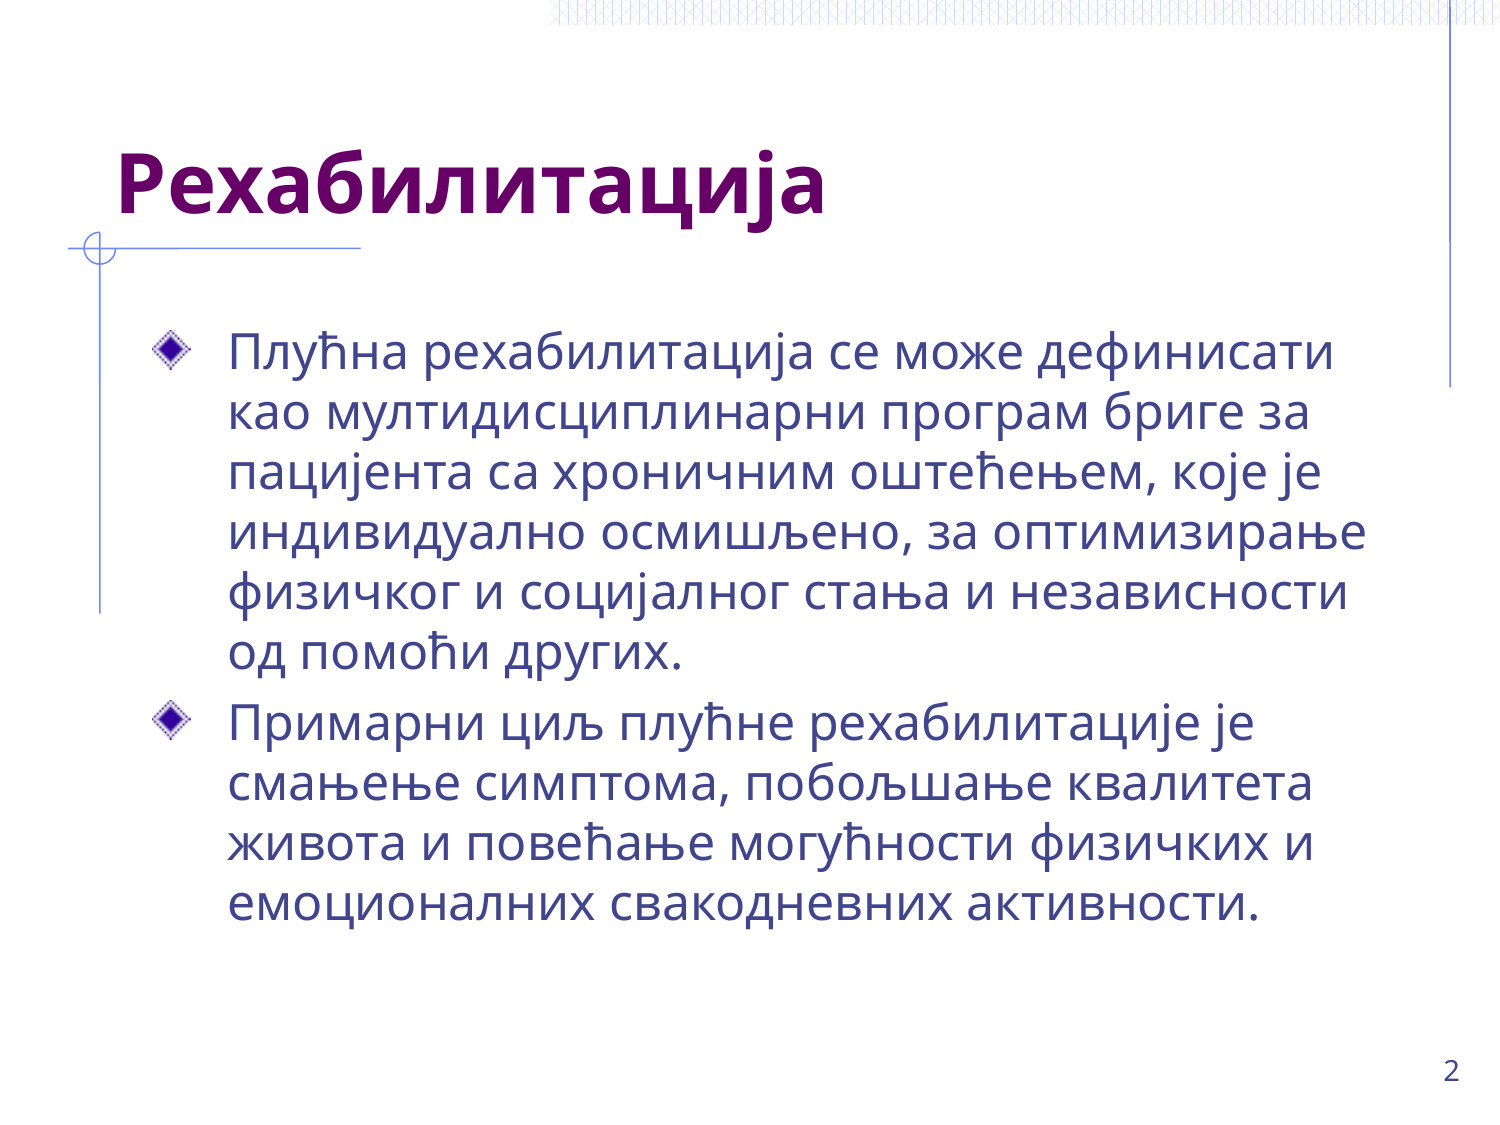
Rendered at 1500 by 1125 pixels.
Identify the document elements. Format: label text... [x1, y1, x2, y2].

title Рехабилитација [99, 49, 1376, 238]
list Плућна рехабилитација се може дефинисати као мултидисциплинарни програм бриге за пацијента са хроничним оштећењем, које је индивидуално осмишљено, за оптимизирање физичког и социјалног стања и независности од помоћи других. Примарни циљ плућне рехабилитације је смањење симптома, побољшање квалитета живота и повећање могућности физичких и емоционалних свакодневних активности. [137, 312, 1413, 988]
picture [152, 700, 191, 740]
slide_number 2 [1162, 1025, 1475, 1100]
picture [152, 330, 191, 370]
